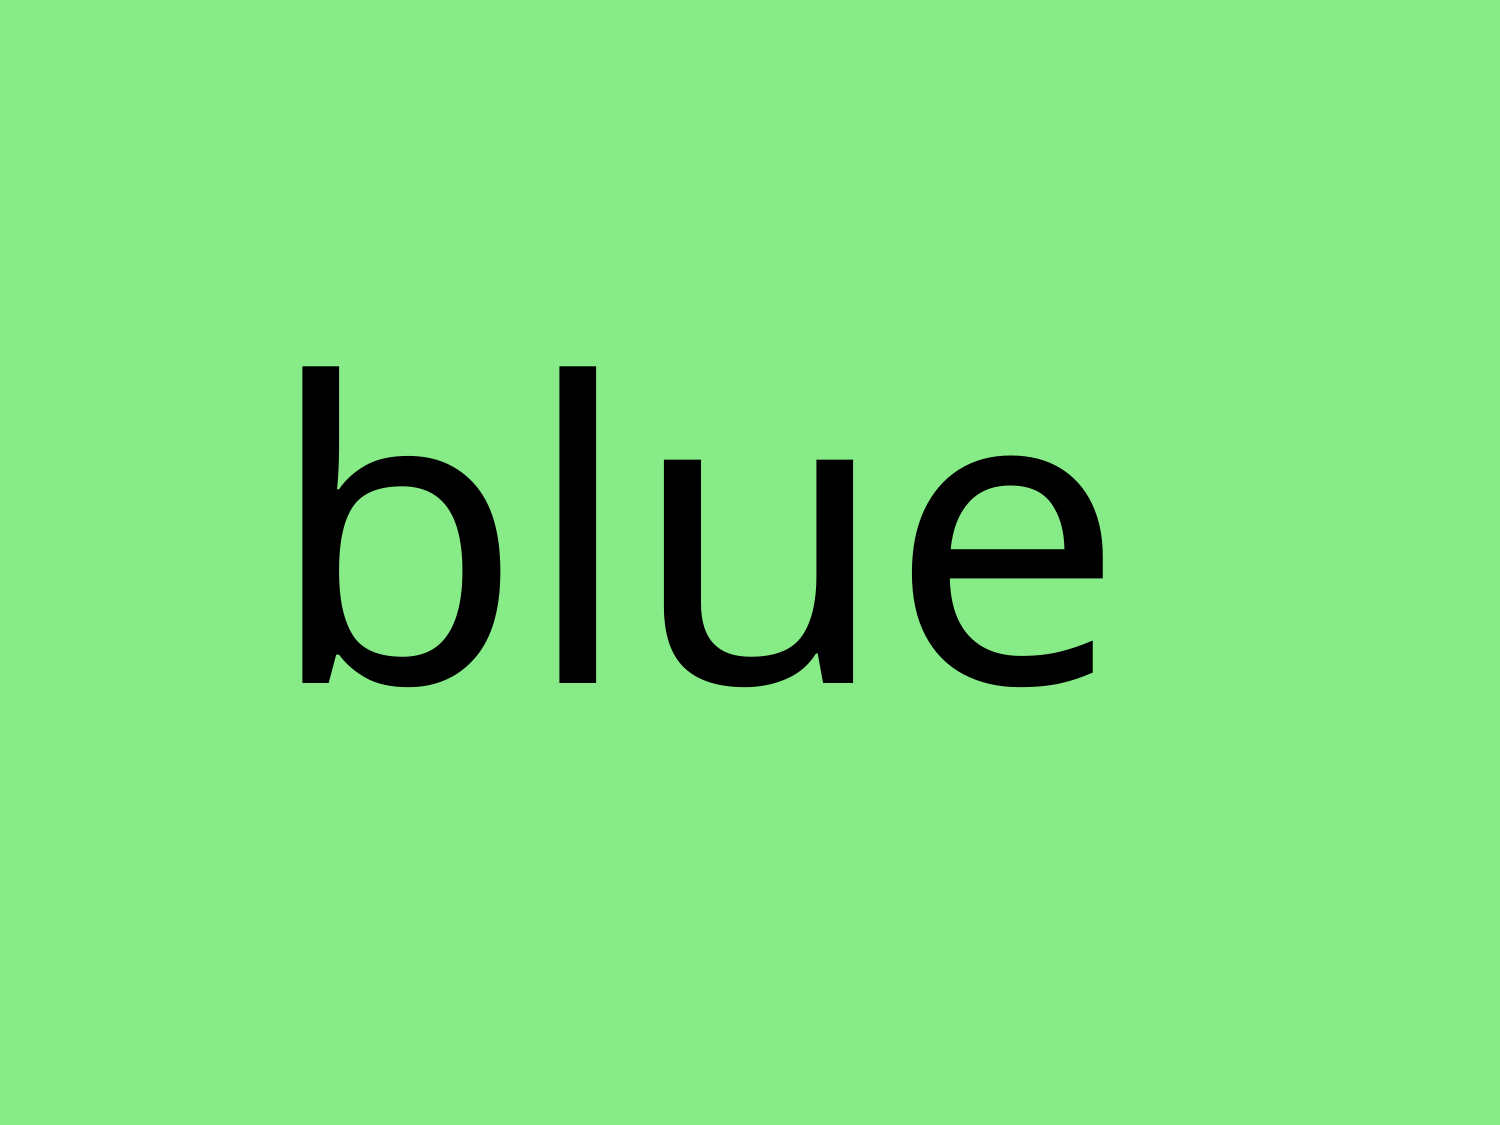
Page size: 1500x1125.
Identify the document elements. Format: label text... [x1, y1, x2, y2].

text_box blue [41, 259, 1459, 775]
